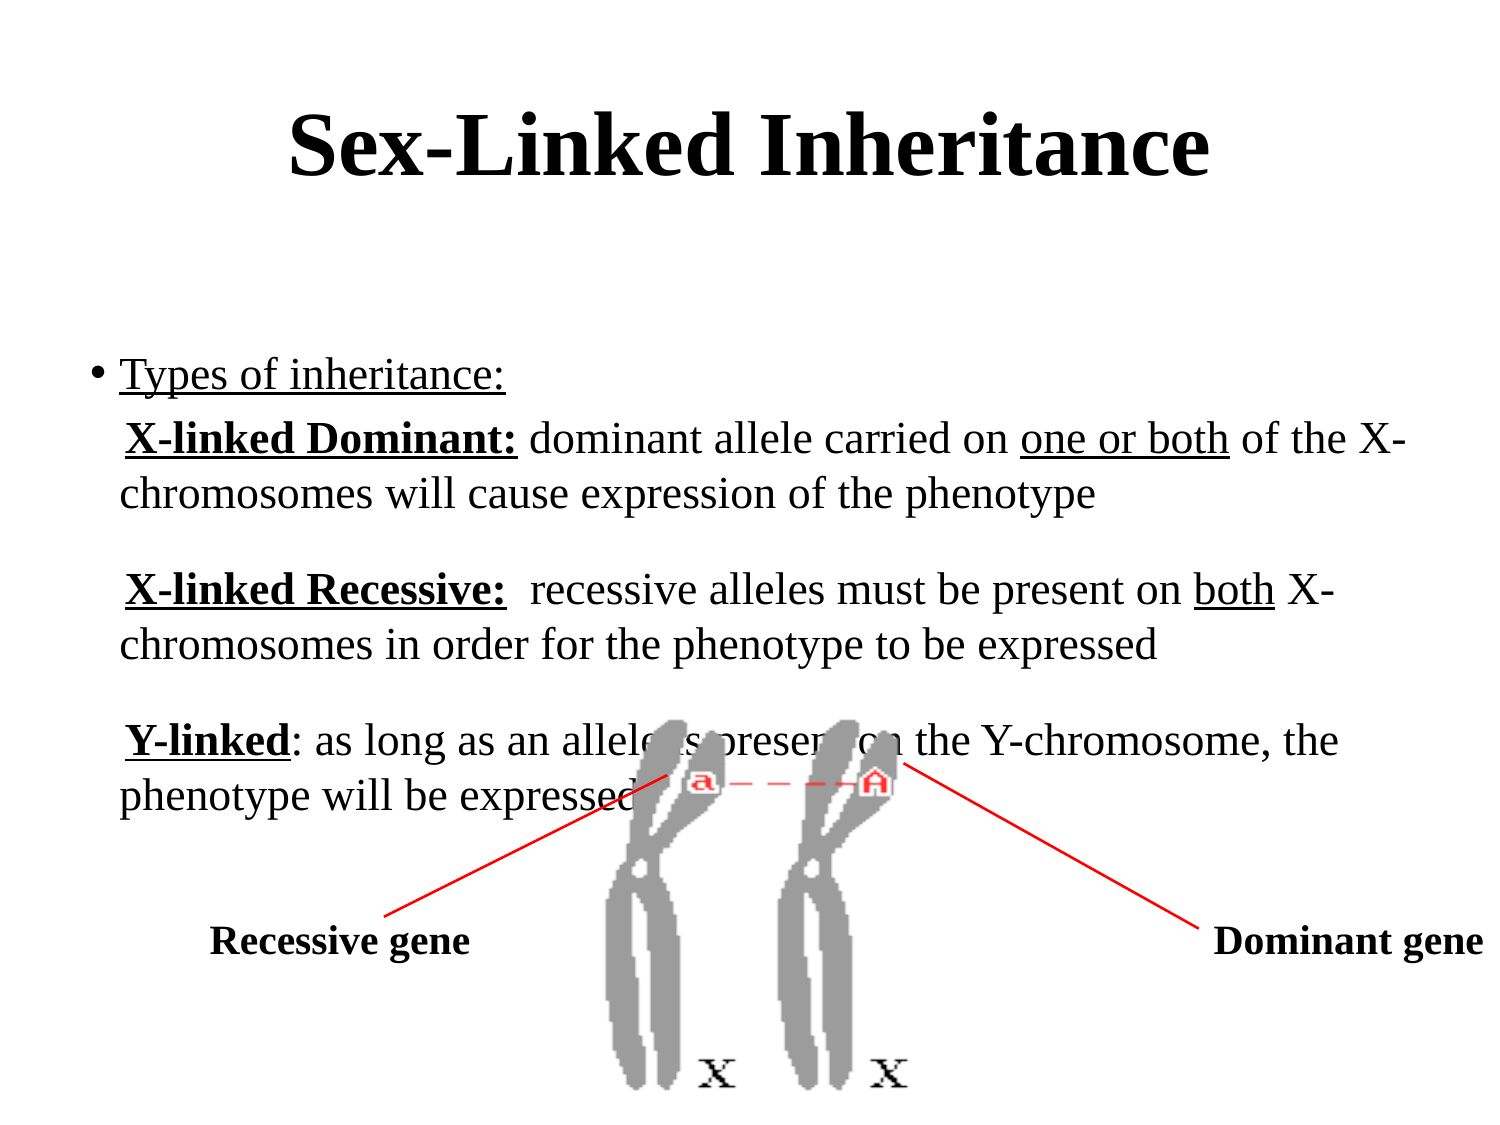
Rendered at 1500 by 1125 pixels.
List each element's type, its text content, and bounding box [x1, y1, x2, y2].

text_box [903, 762, 1200, 929]
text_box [383, 774, 668, 917]
text_box Dominant gene [1198, 905, 1500, 970]
title Sex-Linked Inheritance [75, 45, 1425, 208]
text_box Recessive gene [194, 905, 502, 970]
picture [596, 715, 916, 1095]
list Types of inheritance: X-linked Dominant: dominant allele carried on one or both of the X-chromosomes will cause expression of the phenotype X-linked Recessive: recessive alleles must be present on both X-chromosomes in order for the phenotype to be expressed Y-linked: as long as an allele is present on the Y-chromosome, the phenotype will be expressed [75, 208, 1425, 1005]
